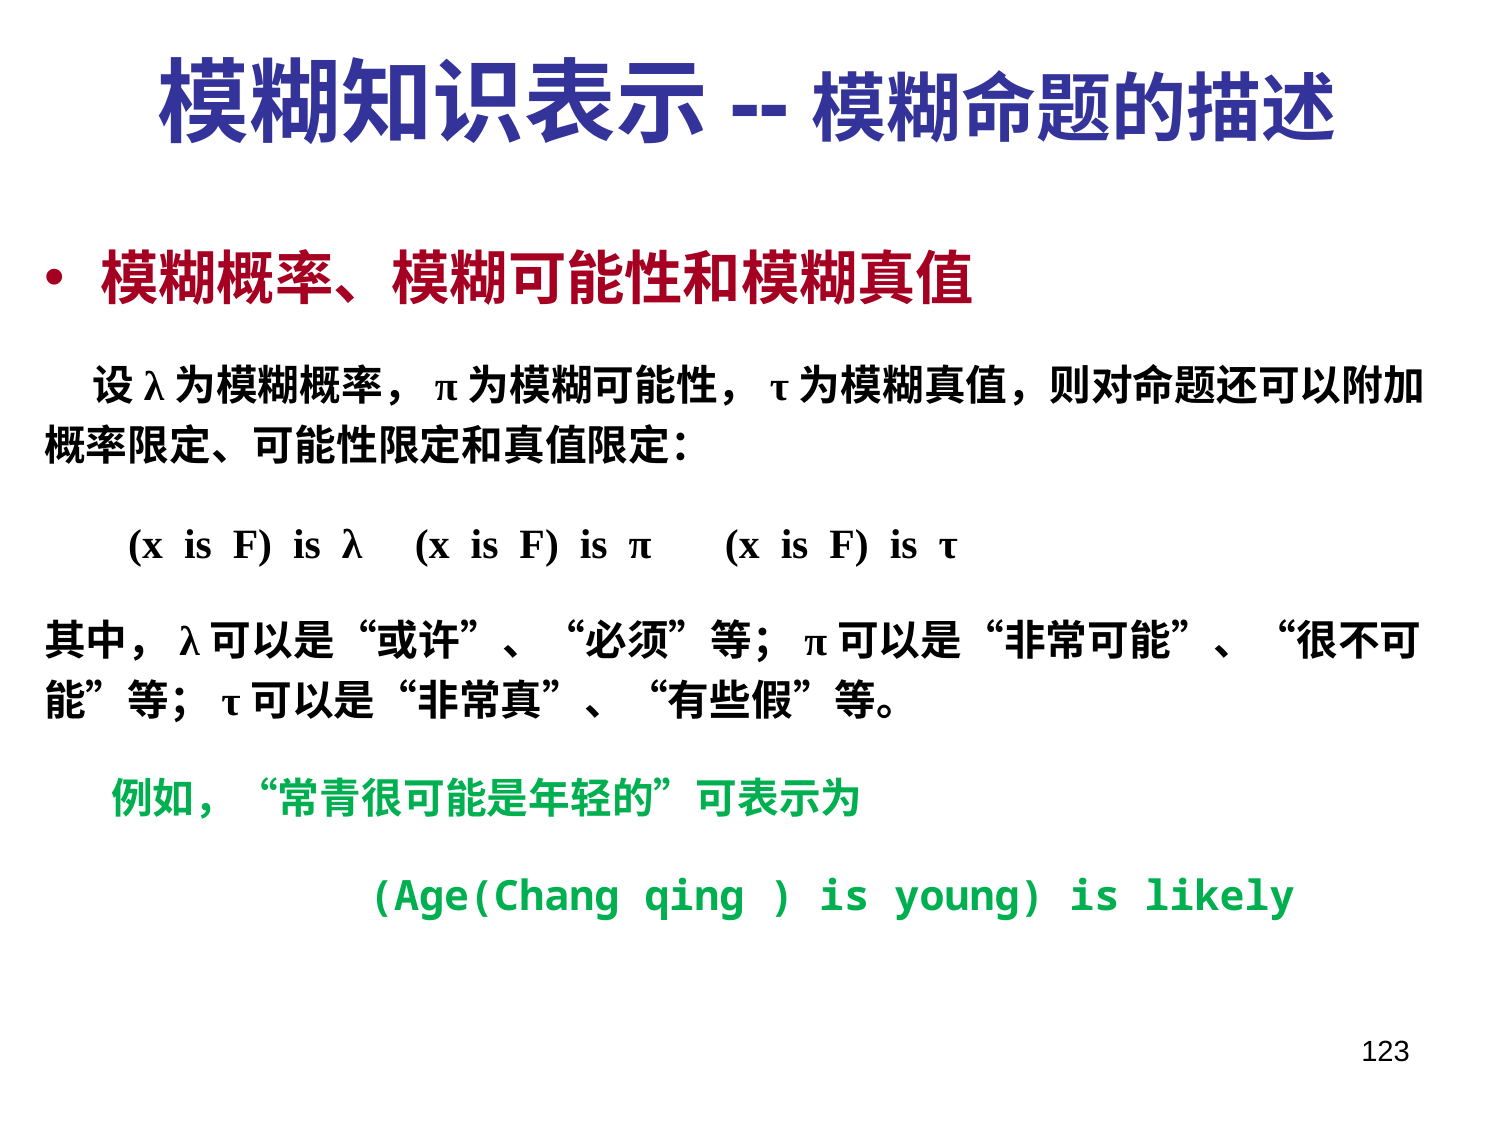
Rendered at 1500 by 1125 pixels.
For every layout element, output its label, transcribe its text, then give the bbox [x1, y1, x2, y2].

text_box 模糊知识表示--模糊命题的描述 [82, 0, 1412, 161]
slide_number 123 [1074, 1024, 1425, 1103]
text_box 模糊概率、模糊可能性和模糊真值 设λ为模糊概率，π为模糊可能性，τ为模糊真值，则对命题还可以附加概率限定、可能性限定和真值限定： (x is F) is λ (x is F) is π (x is F) is τ 其中，λ可以是“或许”、“必须”等；π可以是“非常可能”、“很不可能”等；τ可以是“非常真”、“有些假”等。 例如，“常青很可能是年轻的”可表示为 (Age(Chang qing ) is young) is likely [29, 220, 1477, 927]
